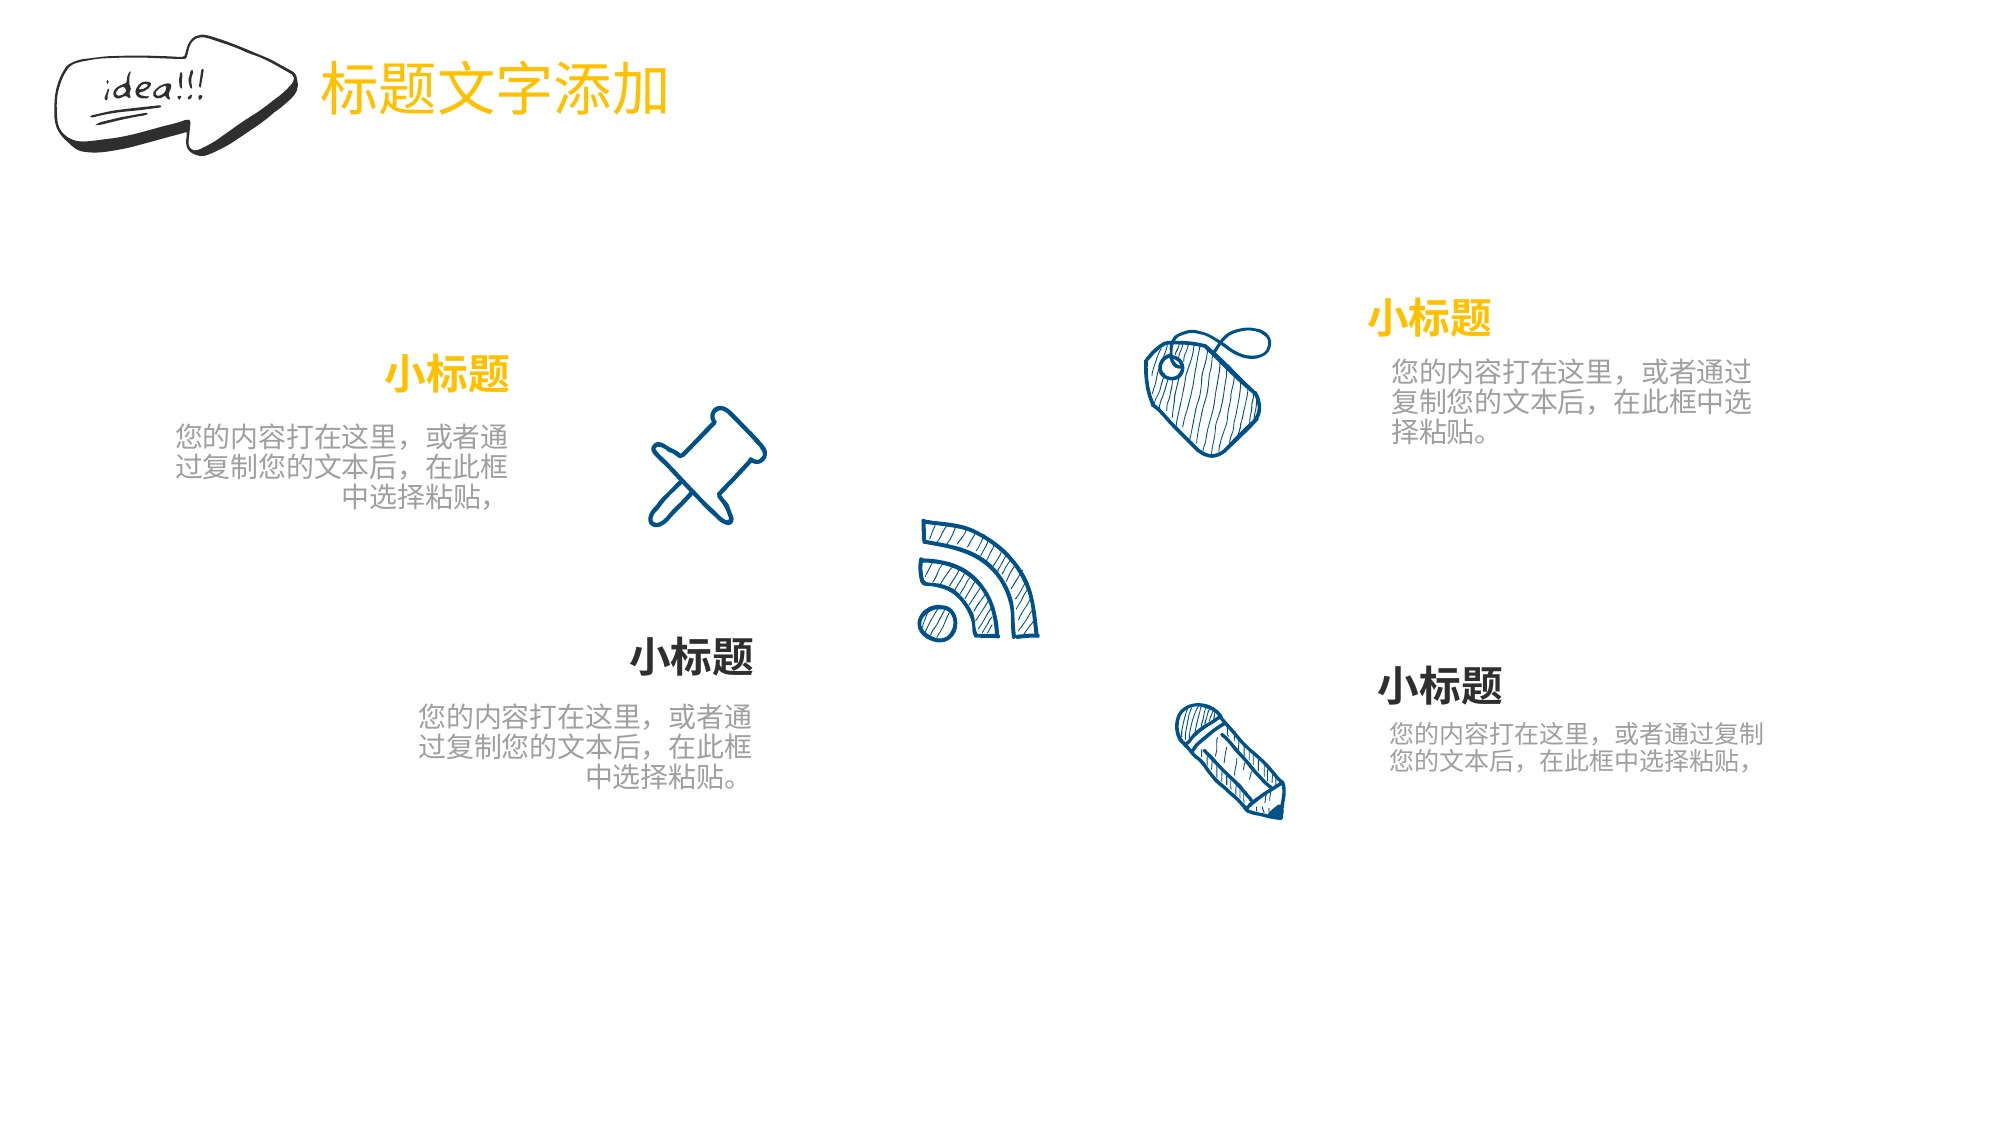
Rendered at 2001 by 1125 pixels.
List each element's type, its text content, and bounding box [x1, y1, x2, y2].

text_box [382, 623, 770, 803]
text_box 标题文字添加 [306, 44, 749, 130]
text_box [1352, 284, 1790, 457]
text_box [1363, 651, 1790, 785]
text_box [1078, 655, 1364, 868]
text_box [133, 340, 525, 523]
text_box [1052, 298, 1338, 512]
text_box [54, 34, 298, 157]
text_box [830, 483, 1115, 697]
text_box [571, 367, 856, 581]
